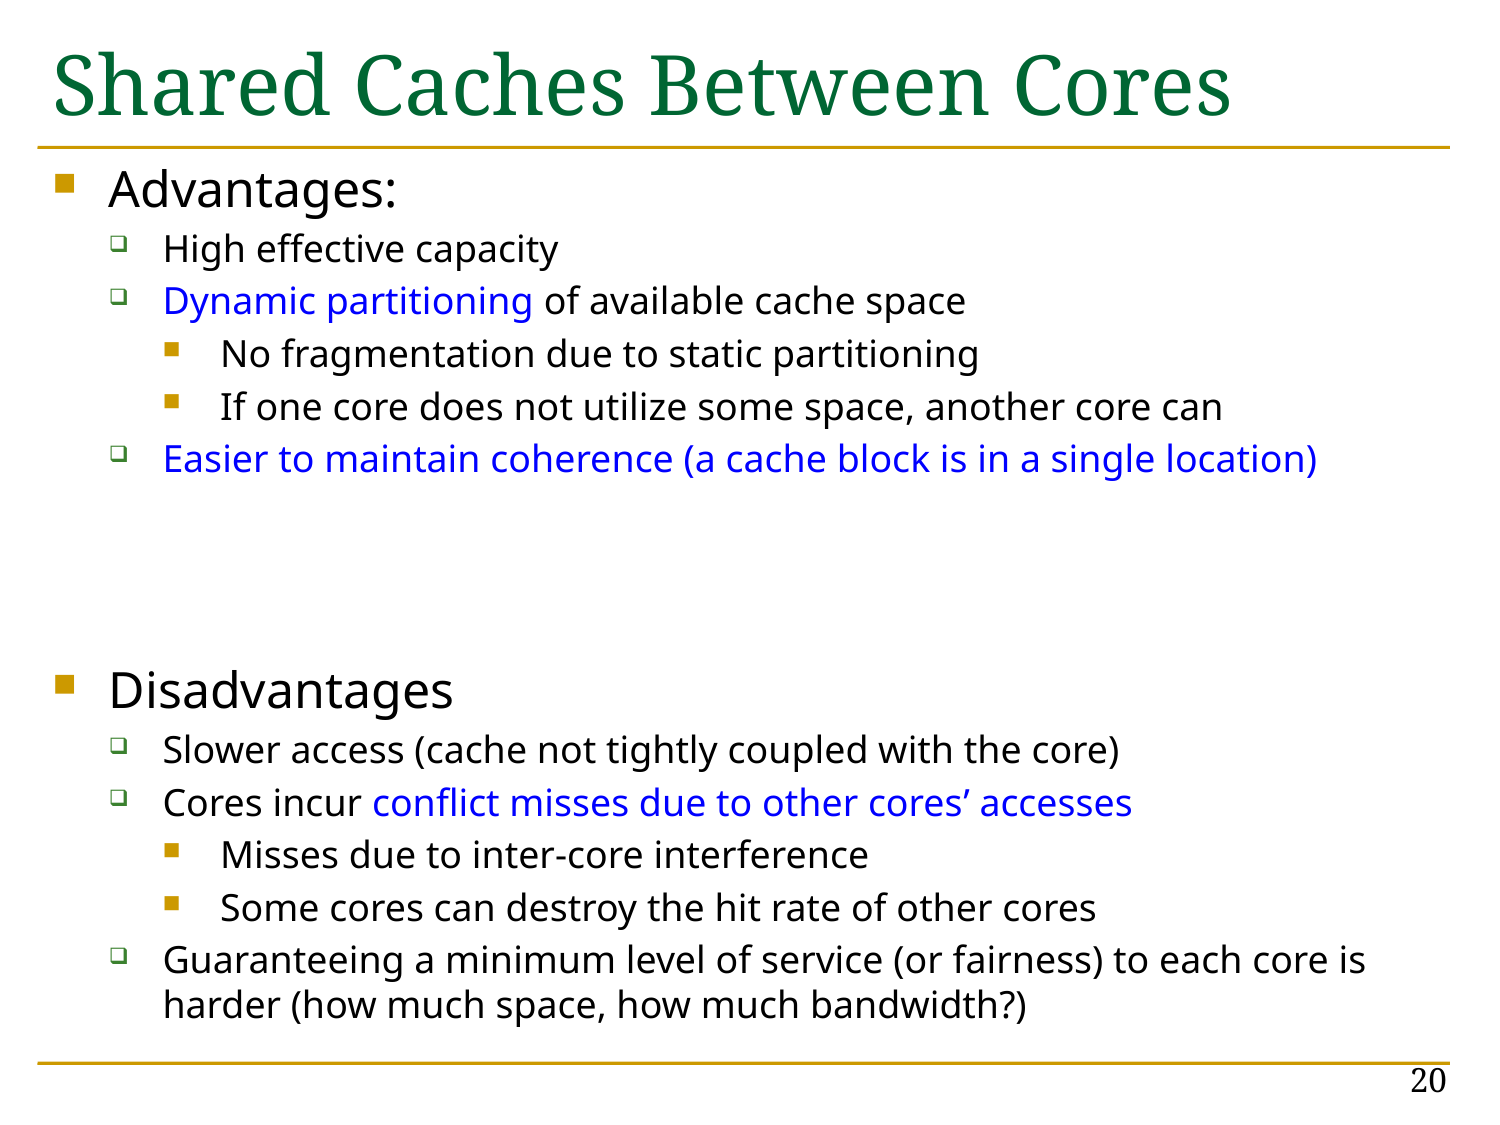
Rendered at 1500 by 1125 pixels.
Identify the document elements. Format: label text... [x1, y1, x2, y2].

list Advantages: High effective capacity Dynamic partitioning of available cache space No fragmentation due to static partitioning If one core does not utilize some space, another core can Easier to maintain coherence (a cache block is in a single location) Disadvantages Slower access (cache not tightly coupled with the core) Cores incur conflict misses due to other cores’ accesses Misses due to inter-core interference Some cores can destroy the hit rate of other cores Guaranteeing a minimum level of service (or fairness) to each core is harder (how much space, how much bandwidth?) [37, 149, 1450, 1063]
slide_number 20 [1111, 1036, 1462, 1112]
title Shared Caches Between Cores [37, 24, 1450, 149]
